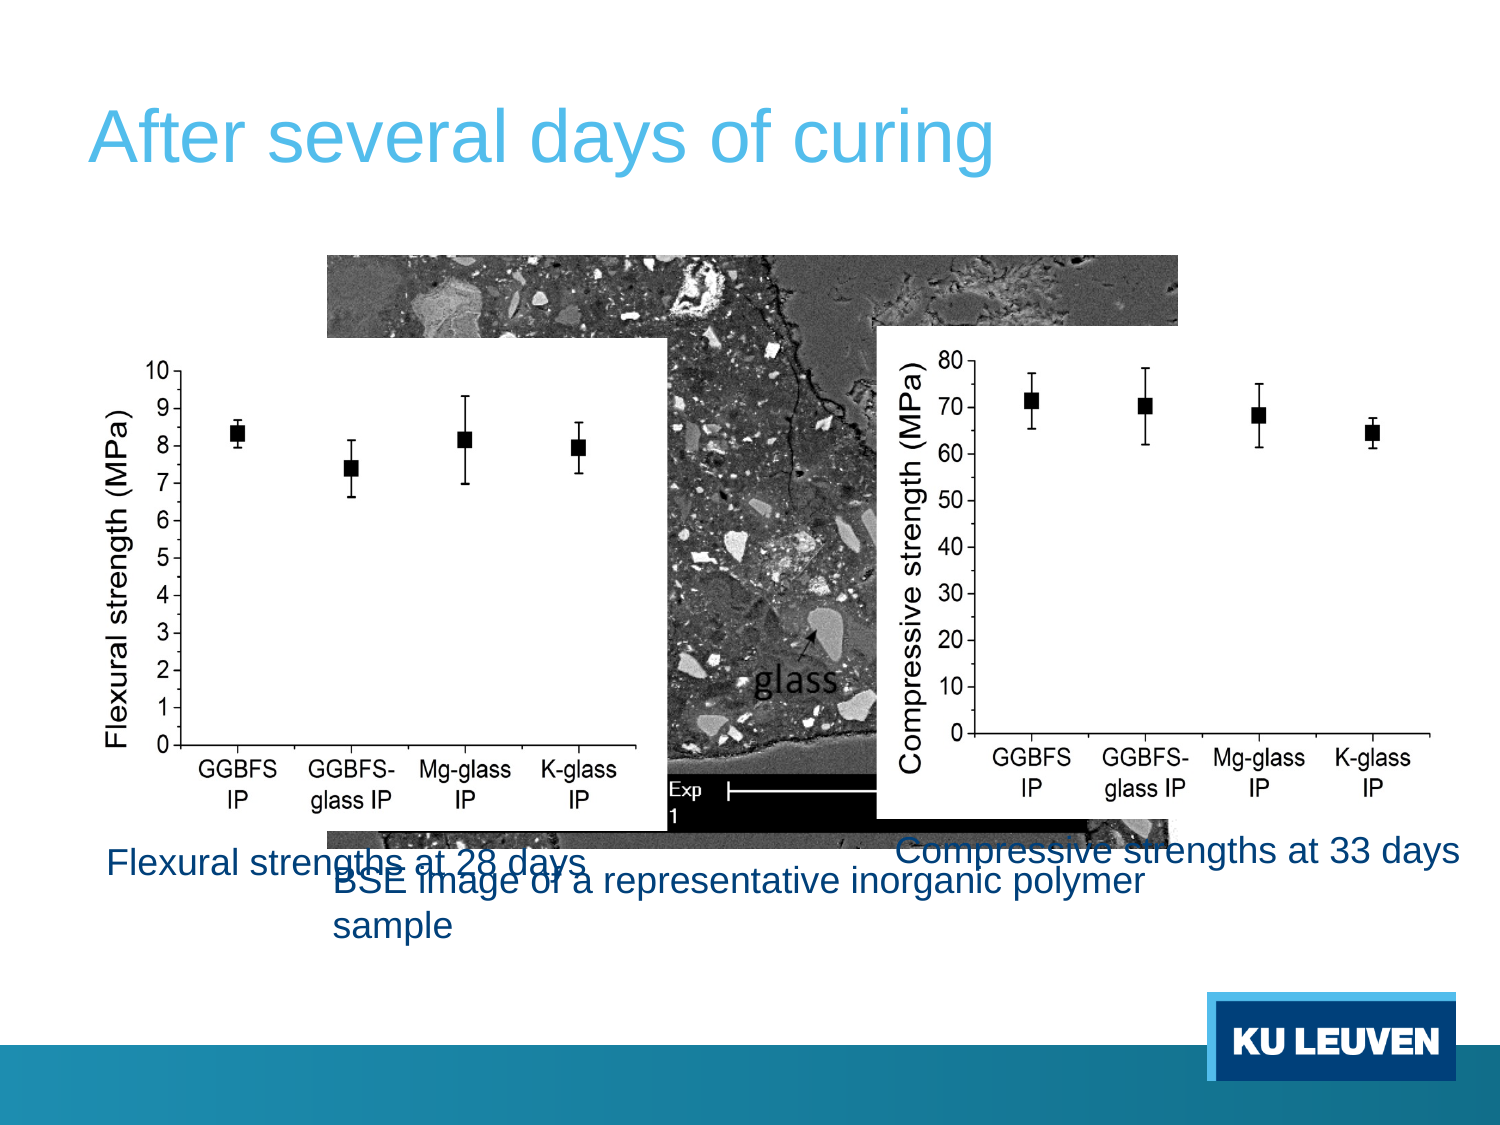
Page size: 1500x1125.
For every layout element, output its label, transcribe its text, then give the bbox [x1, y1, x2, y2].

title After several days of curing [88, 29, 1456, 178]
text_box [88, 337, 668, 892]
picture [1207, 992, 1456, 1081]
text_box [317, 255, 1179, 956]
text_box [876, 325, 1480, 880]
